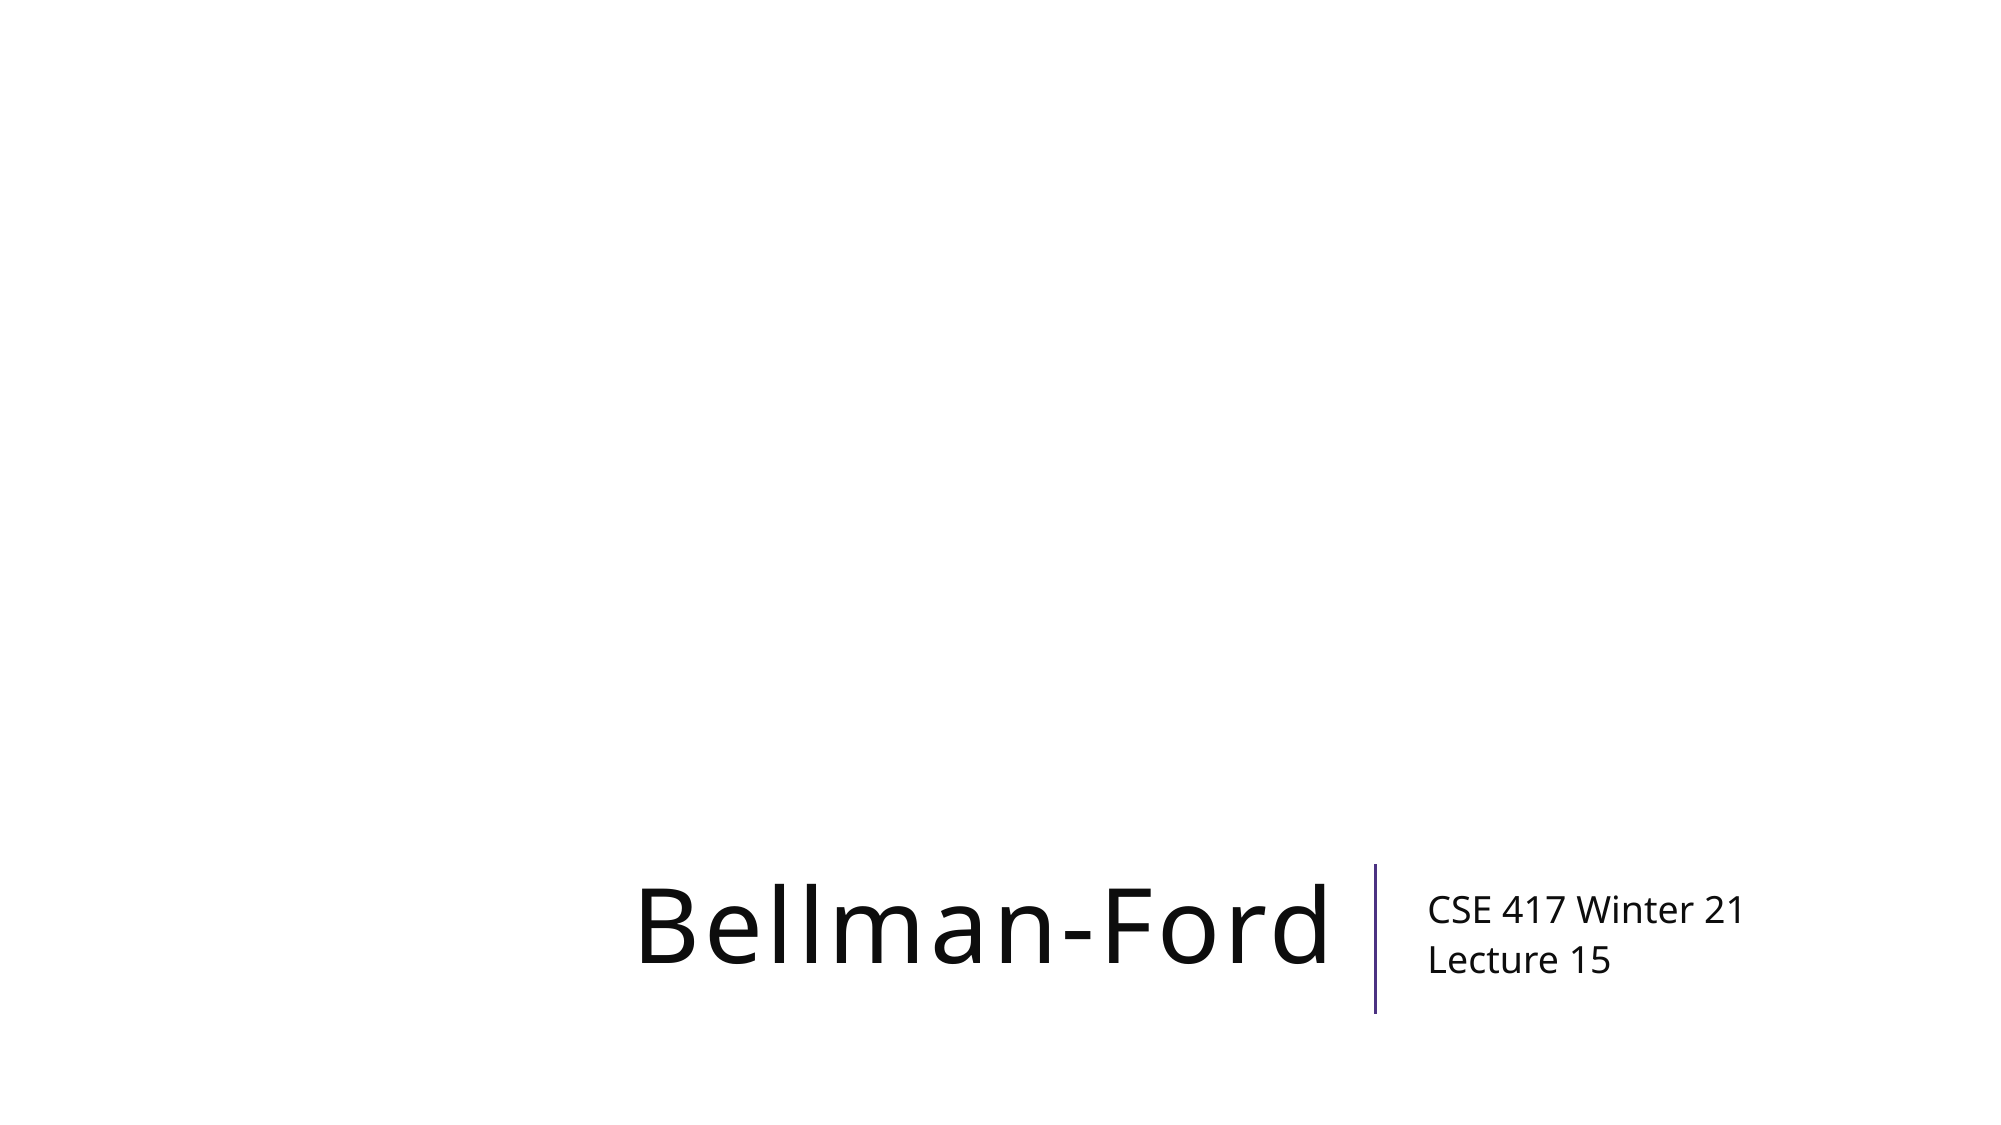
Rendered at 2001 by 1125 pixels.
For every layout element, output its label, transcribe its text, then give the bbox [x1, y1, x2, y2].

title Bellman-Ford [75, 813, 1350, 1054]
subtitle CSE 417 Winter 21 Lecture 15 [1412, 813, 1938, 1054]
